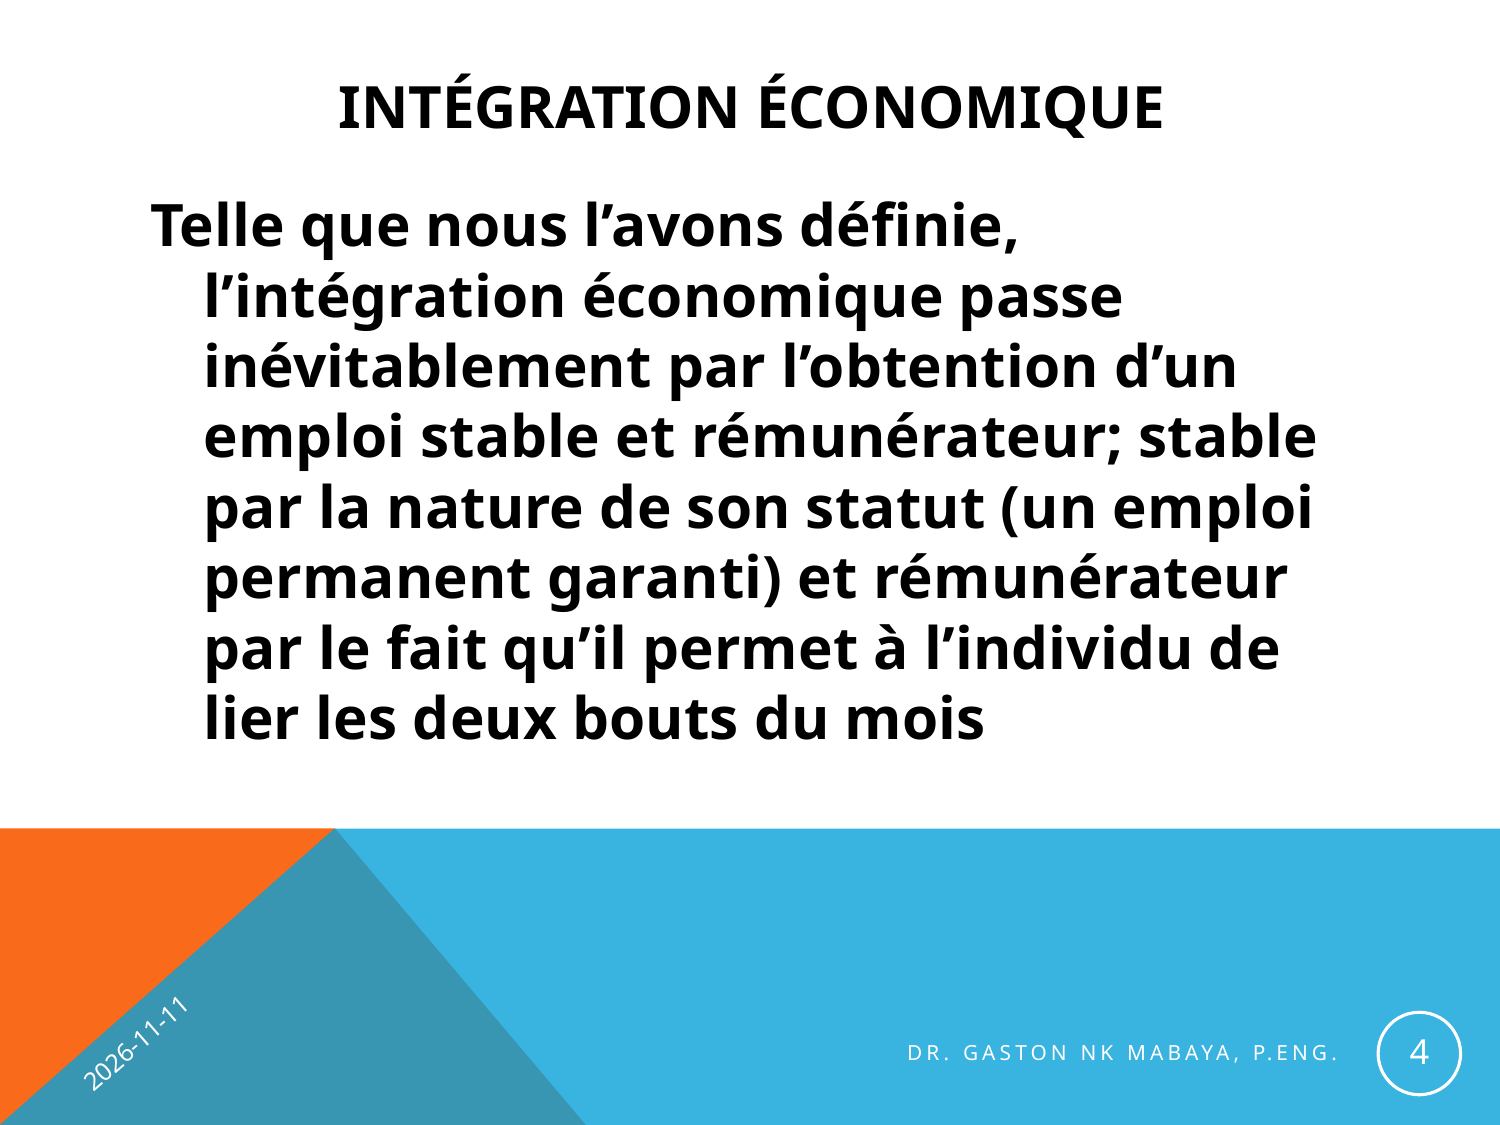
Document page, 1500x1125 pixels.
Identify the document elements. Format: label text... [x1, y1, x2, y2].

title Intégration économique [135, 60, 1369, 150]
footer Dr. Gaston NK Mabaya, P.Eng. [577, 1031, 1352, 1076]
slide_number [65, 849, 357, 1109]
slide_number 4 [1376, 1010, 1463, 1097]
list Telle que nous l’avons définie, l’intégration économique passe inévitablement par l’obtention d’un emploi stable et rémunérateur; stable par la nature de son statut (un emploi permanent garanti) et rémunérateur par le fait qu’il permet à l’individu de lier les deux bouts du mois [135, 180, 1369, 768]
